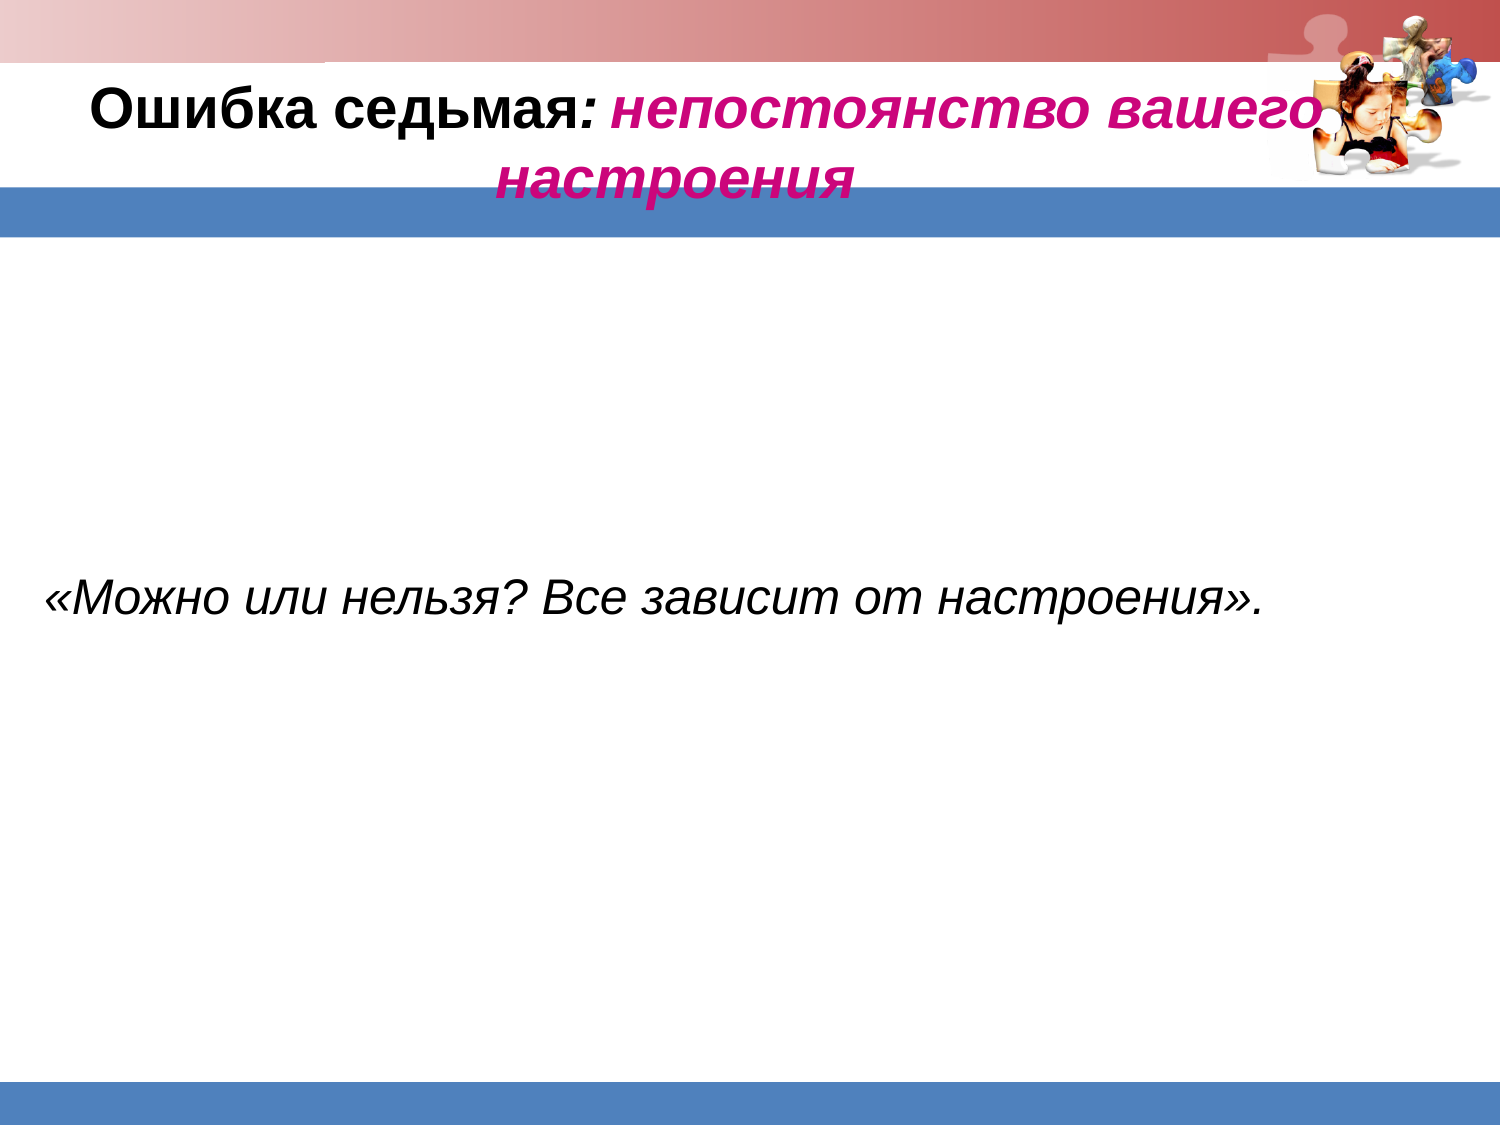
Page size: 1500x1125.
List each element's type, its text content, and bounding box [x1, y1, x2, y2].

text_box Ошибка седьмая: непостоянство вашего настроения [75, 62, 1425, 185]
picture [1265, 12, 1493, 185]
text_box «Можно или нельзя? Все зависит от настроения». [29, 556, 1459, 632]
text_box [0, 1082, 1500, 1125]
